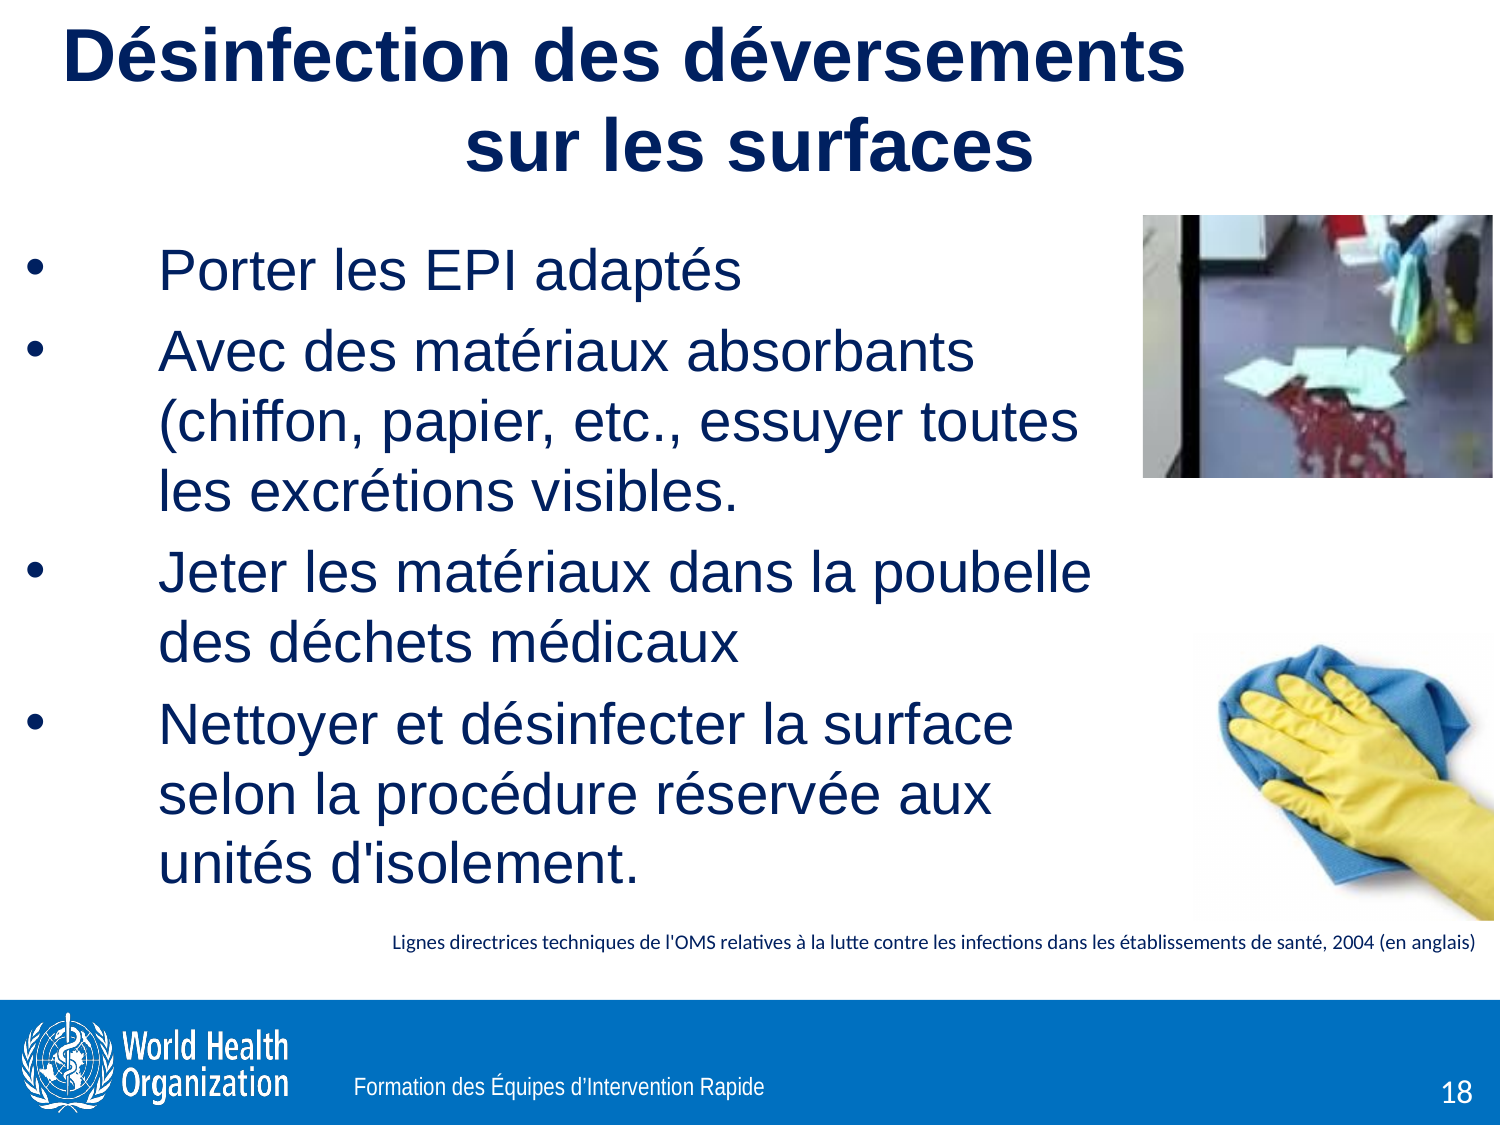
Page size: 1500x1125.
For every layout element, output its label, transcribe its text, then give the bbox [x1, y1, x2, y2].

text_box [1140, 212, 1496, 480]
list Porter les EPI adaptés Avec des matériaux absorbants (chiffon, papier, etc., essuyer toutes les excrétions visibles. Jeter les matériaux dans la poubelle des déchets médicaux Nettoyer et désinfecter la surface selon la procédure réservée aux unités d'isolement. [10, 224, 1150, 965]
picture [21, 1012, 288, 1113]
picture [1194, 626, 1494, 928]
title Désinfection des déversements sur les surfaces [0, 2, 1500, 190]
text_box Lignes directrices techniques de l'OMS relatives à la lutte contre les infections dans les établissements de santé, 2004 (en anglais) http://www.wpro.who.int/publications/docs/practical_guidelines_infection_control.pdf. [336, 928, 1477, 984]
